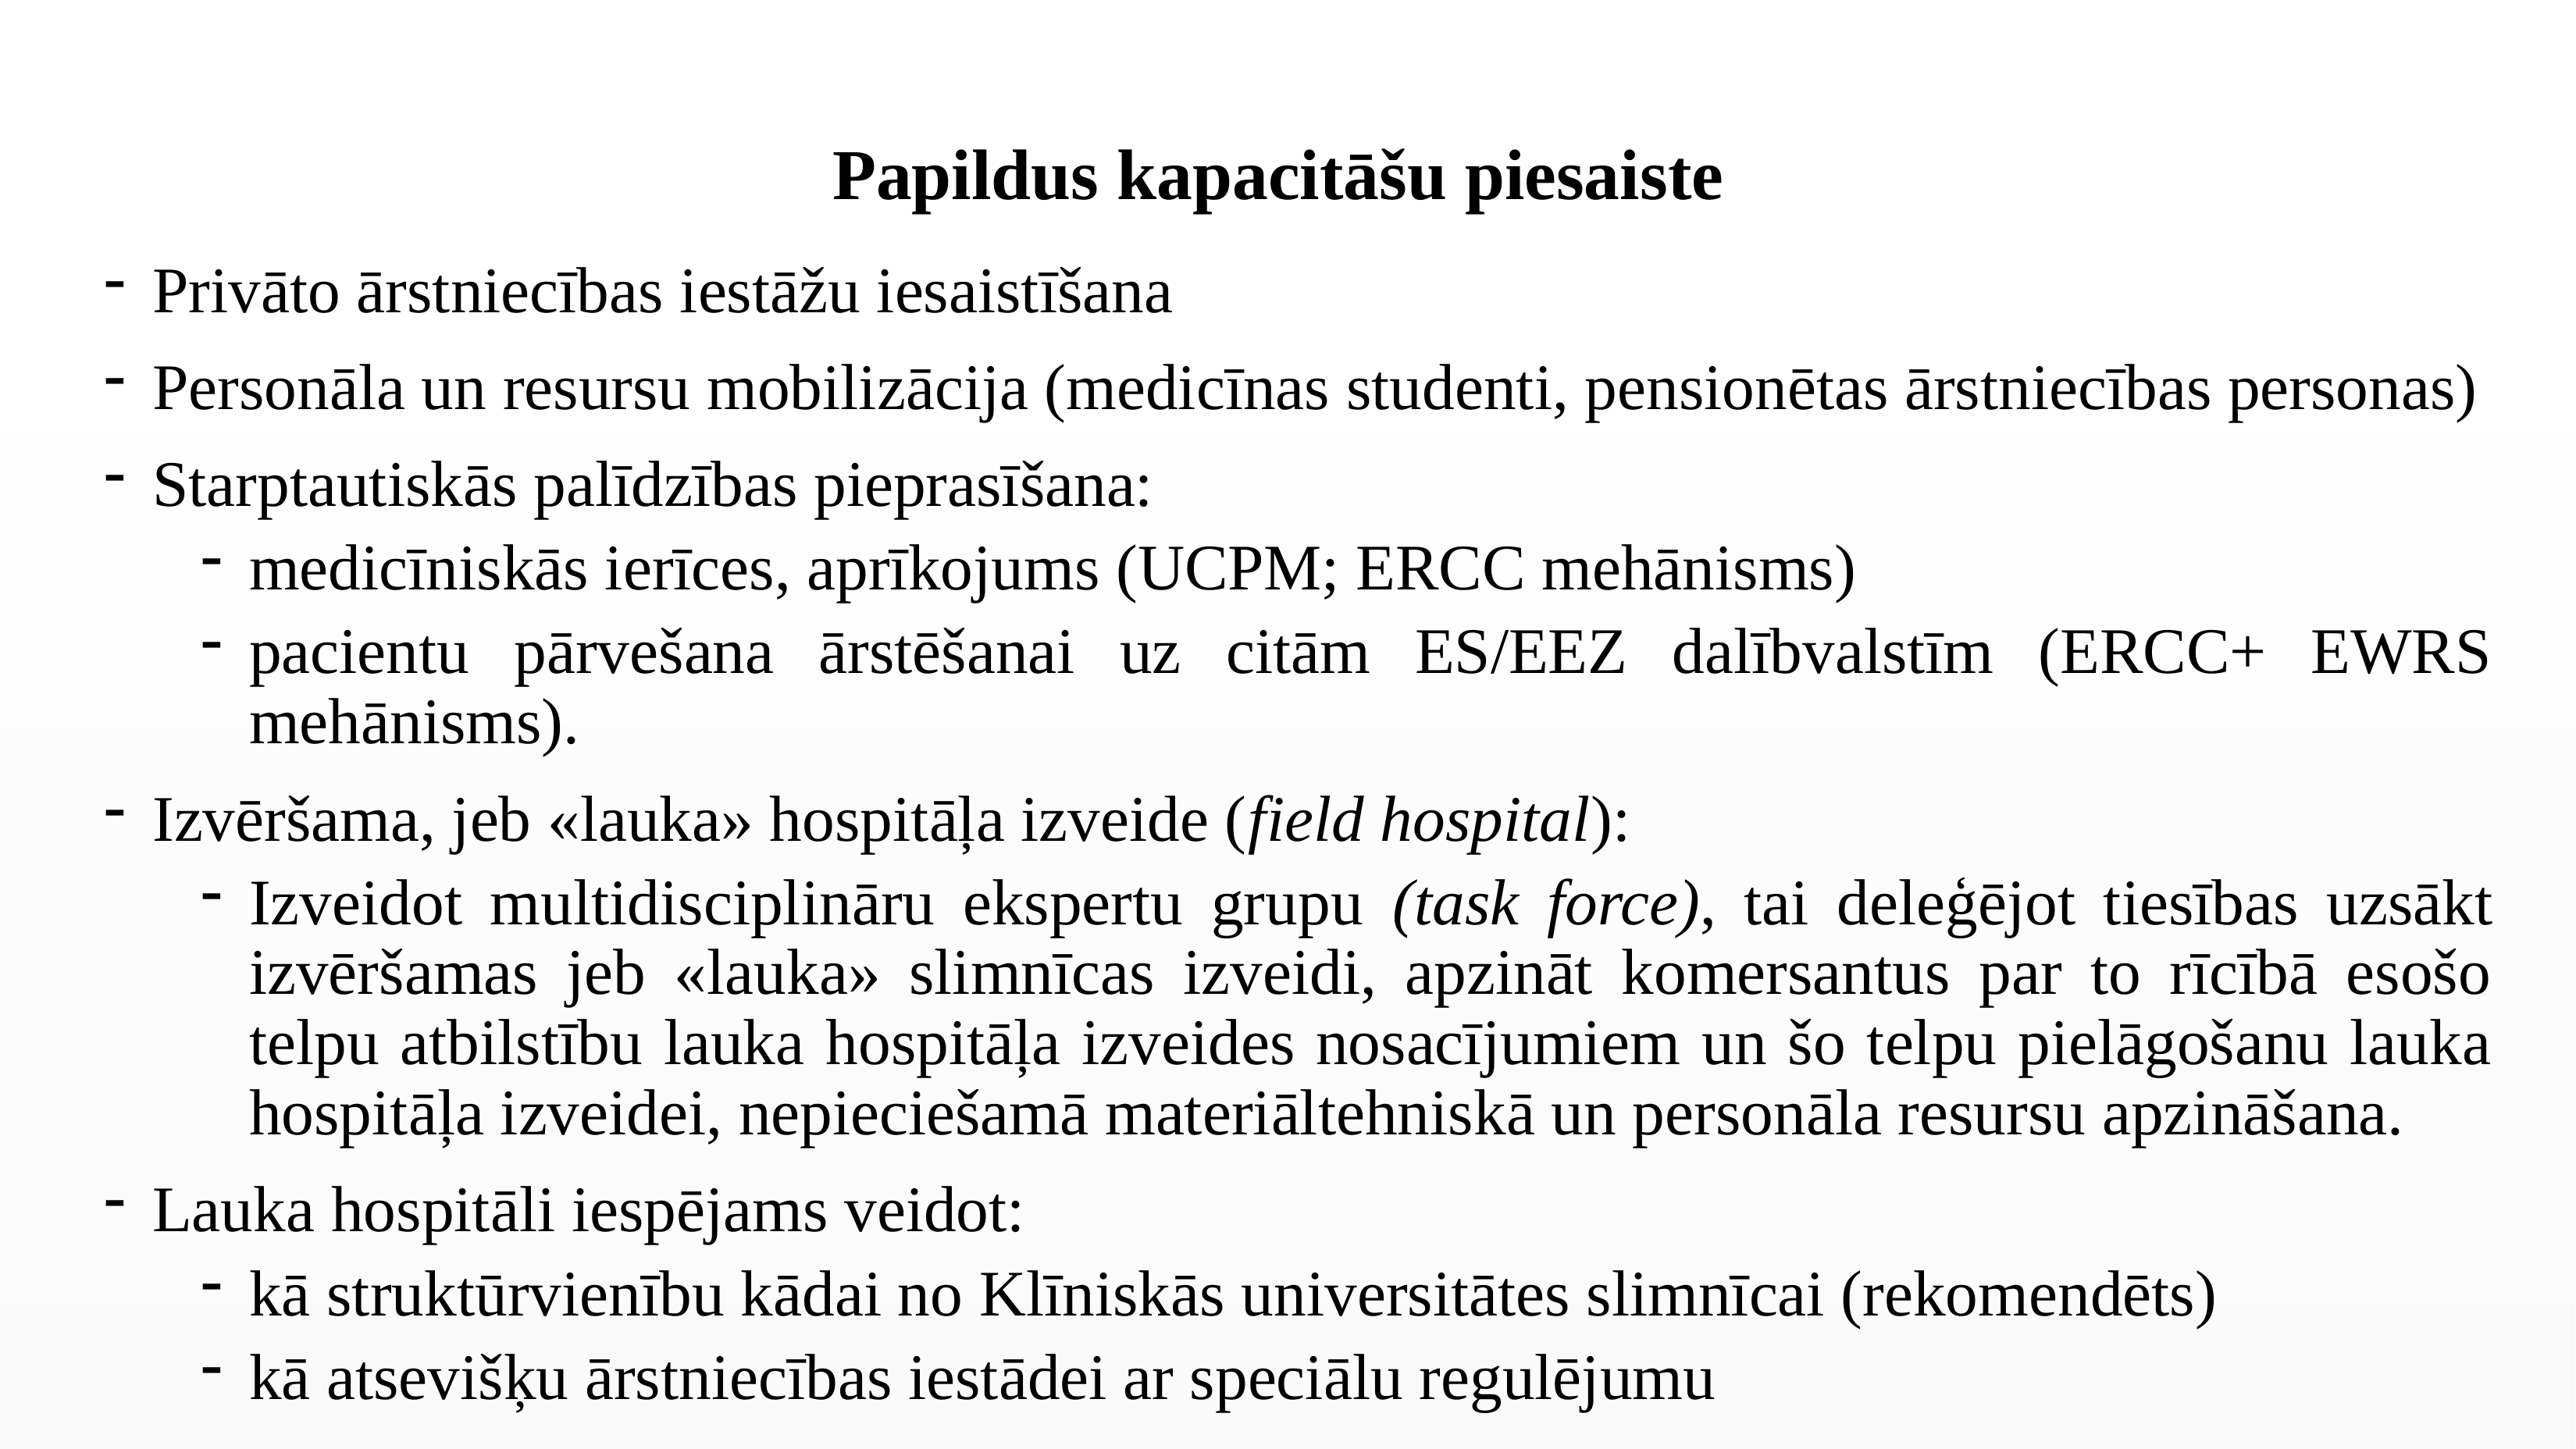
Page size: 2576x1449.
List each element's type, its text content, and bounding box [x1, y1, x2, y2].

list Privāto ārstniecības iestāžu iesaistīšana Personāla un resursu mobilizācija (medicīnas studenti, pensionētas ārstniecības personas) Starptautiskās palīdzības pieprasīšana: medicīniskās ierīces, aprīkojums (UCPM; ERCC mehānisms) pacientu pārvešana ārstēšanai uz citām ES/EEZ dalībvalstīm (ERCC+ EWRS mehānisms). Izvēršama, jeb «lauka» hospitāļa izveide (field hospital): Izveidot multidisciplināru ekspertu grupu (task force), tai deleģējot tiesības uzsākt izvēršamas jeb «lauka» slimnīcas izveidi, apzināt komersantus par to rīcībā esošo telpu atbilstību lauka hospitāļa izveides nosacījumiem un šo telpu pielāgošanu lauka hospitāļa izveidei, nepieciešamā materiāltehniskā un personāla resursu apzināšana. Lauka hospitāli iespējams veidot: kā struktūrvienību kādai no Klīniskās universitātes slimnīcai (rekomendēts) kā atsevišķu ārstniecības iestādei ar speciālu regulējumu [92, 250, 2507, 1449]
title Papildus kapacitāšu piesaiste [176, 77, 2399, 250]
